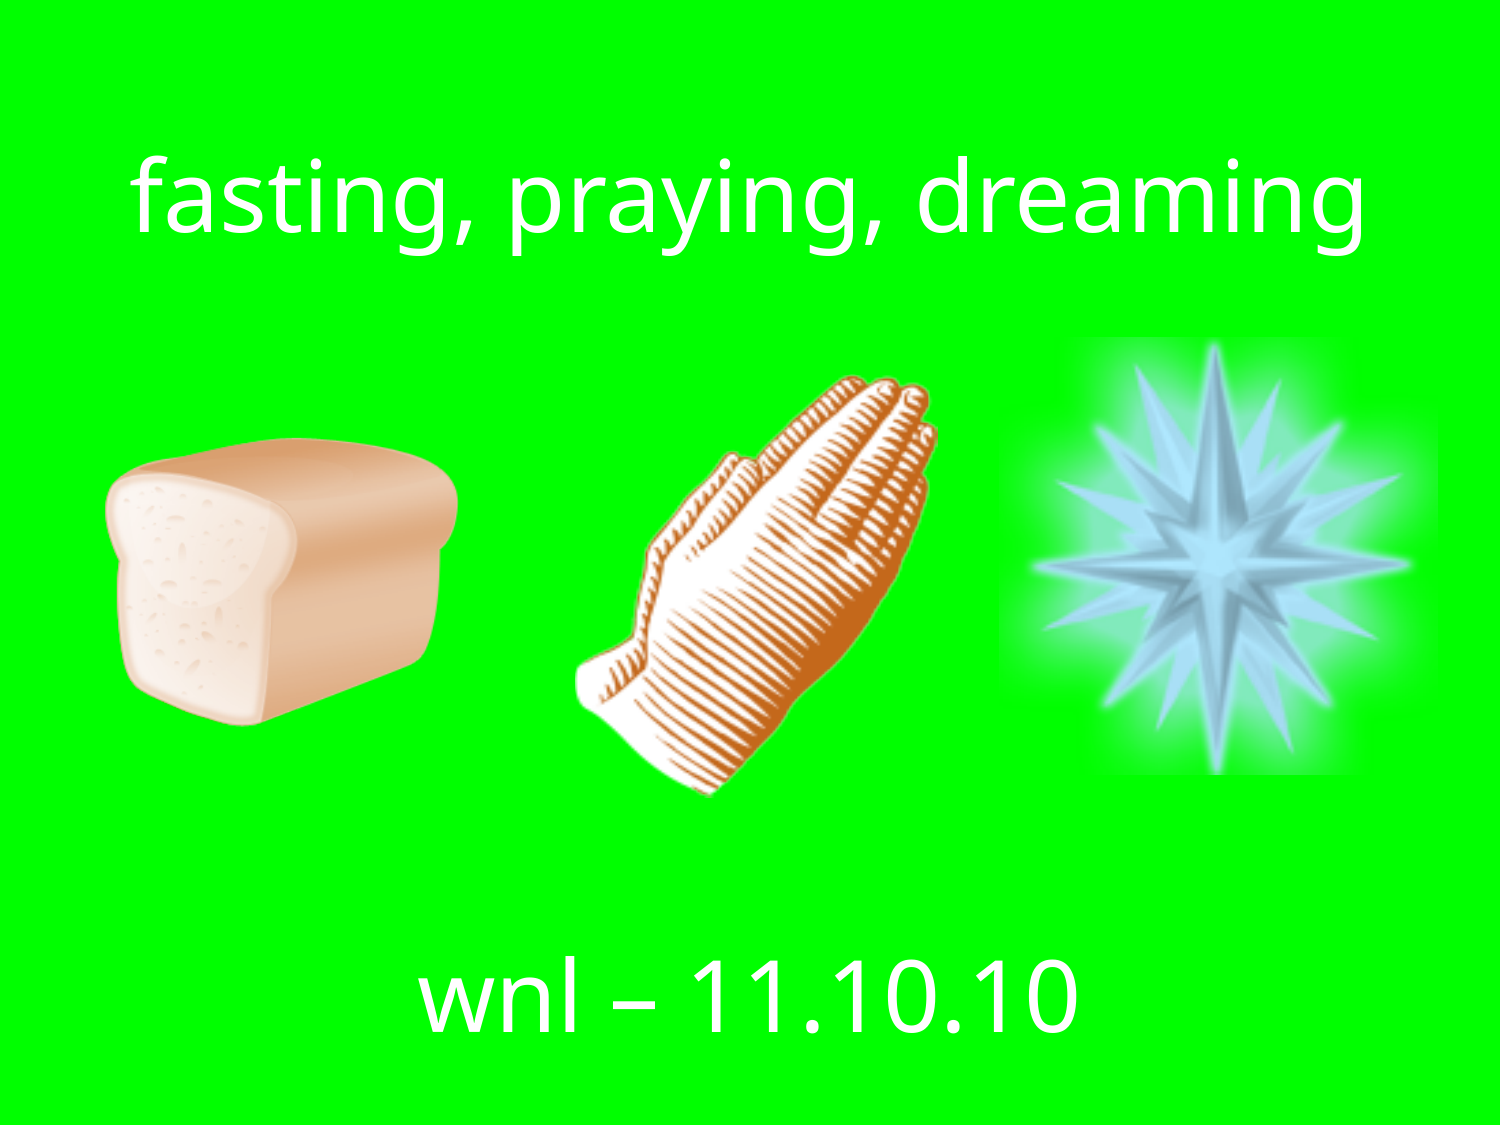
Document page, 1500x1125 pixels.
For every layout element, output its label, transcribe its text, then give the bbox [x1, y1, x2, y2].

picture [574, 374, 938, 798]
picture [87, 399, 463, 776]
text_box wnl – 11.10.10 [37, 924, 1463, 1060]
picture [999, 337, 1438, 776]
text_box fasting, praying, dreaming [37, 125, 1463, 260]
